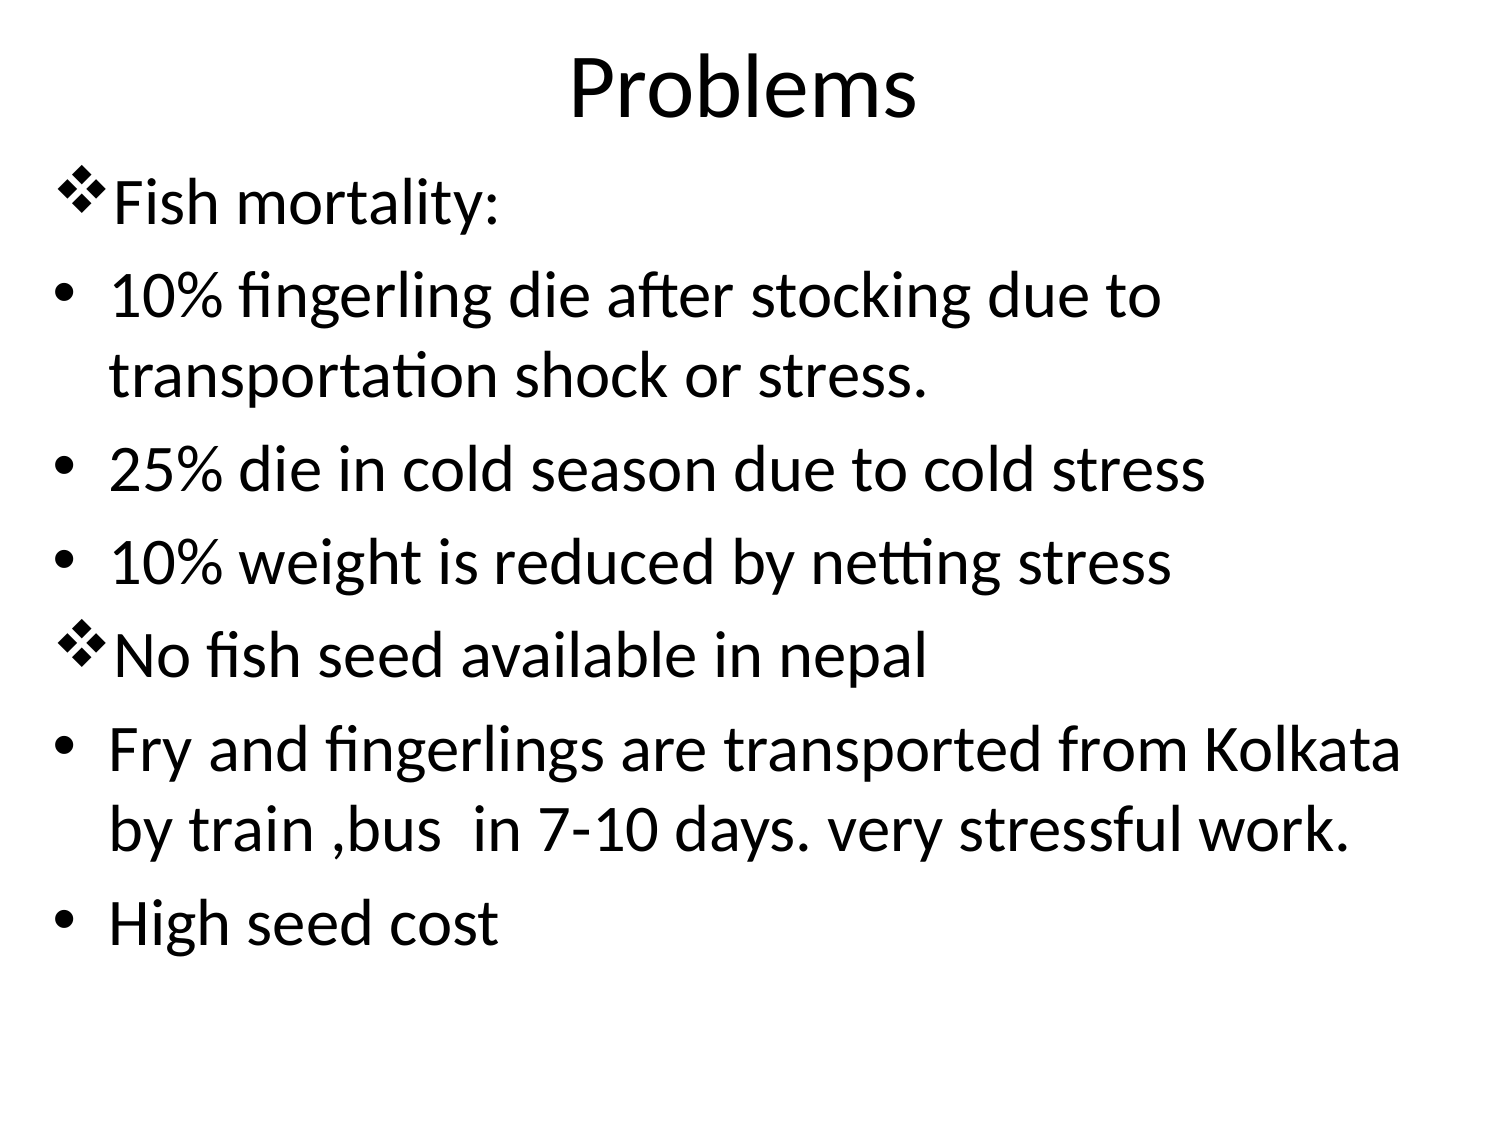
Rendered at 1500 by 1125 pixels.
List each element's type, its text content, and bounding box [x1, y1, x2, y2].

list Fish mortality: 10% fingerling die after stocking due to transportation shock or stress. 25% die in cold season due to cold stress 10% weight is reduced by netting stress No fish seed available in nepal Fry and fingerlings are transported from Kolkata by train ,bus in 7-10 days. very stressful work. High seed cost [37, 149, 1463, 1088]
title Problems [62, 0, 1425, 149]
